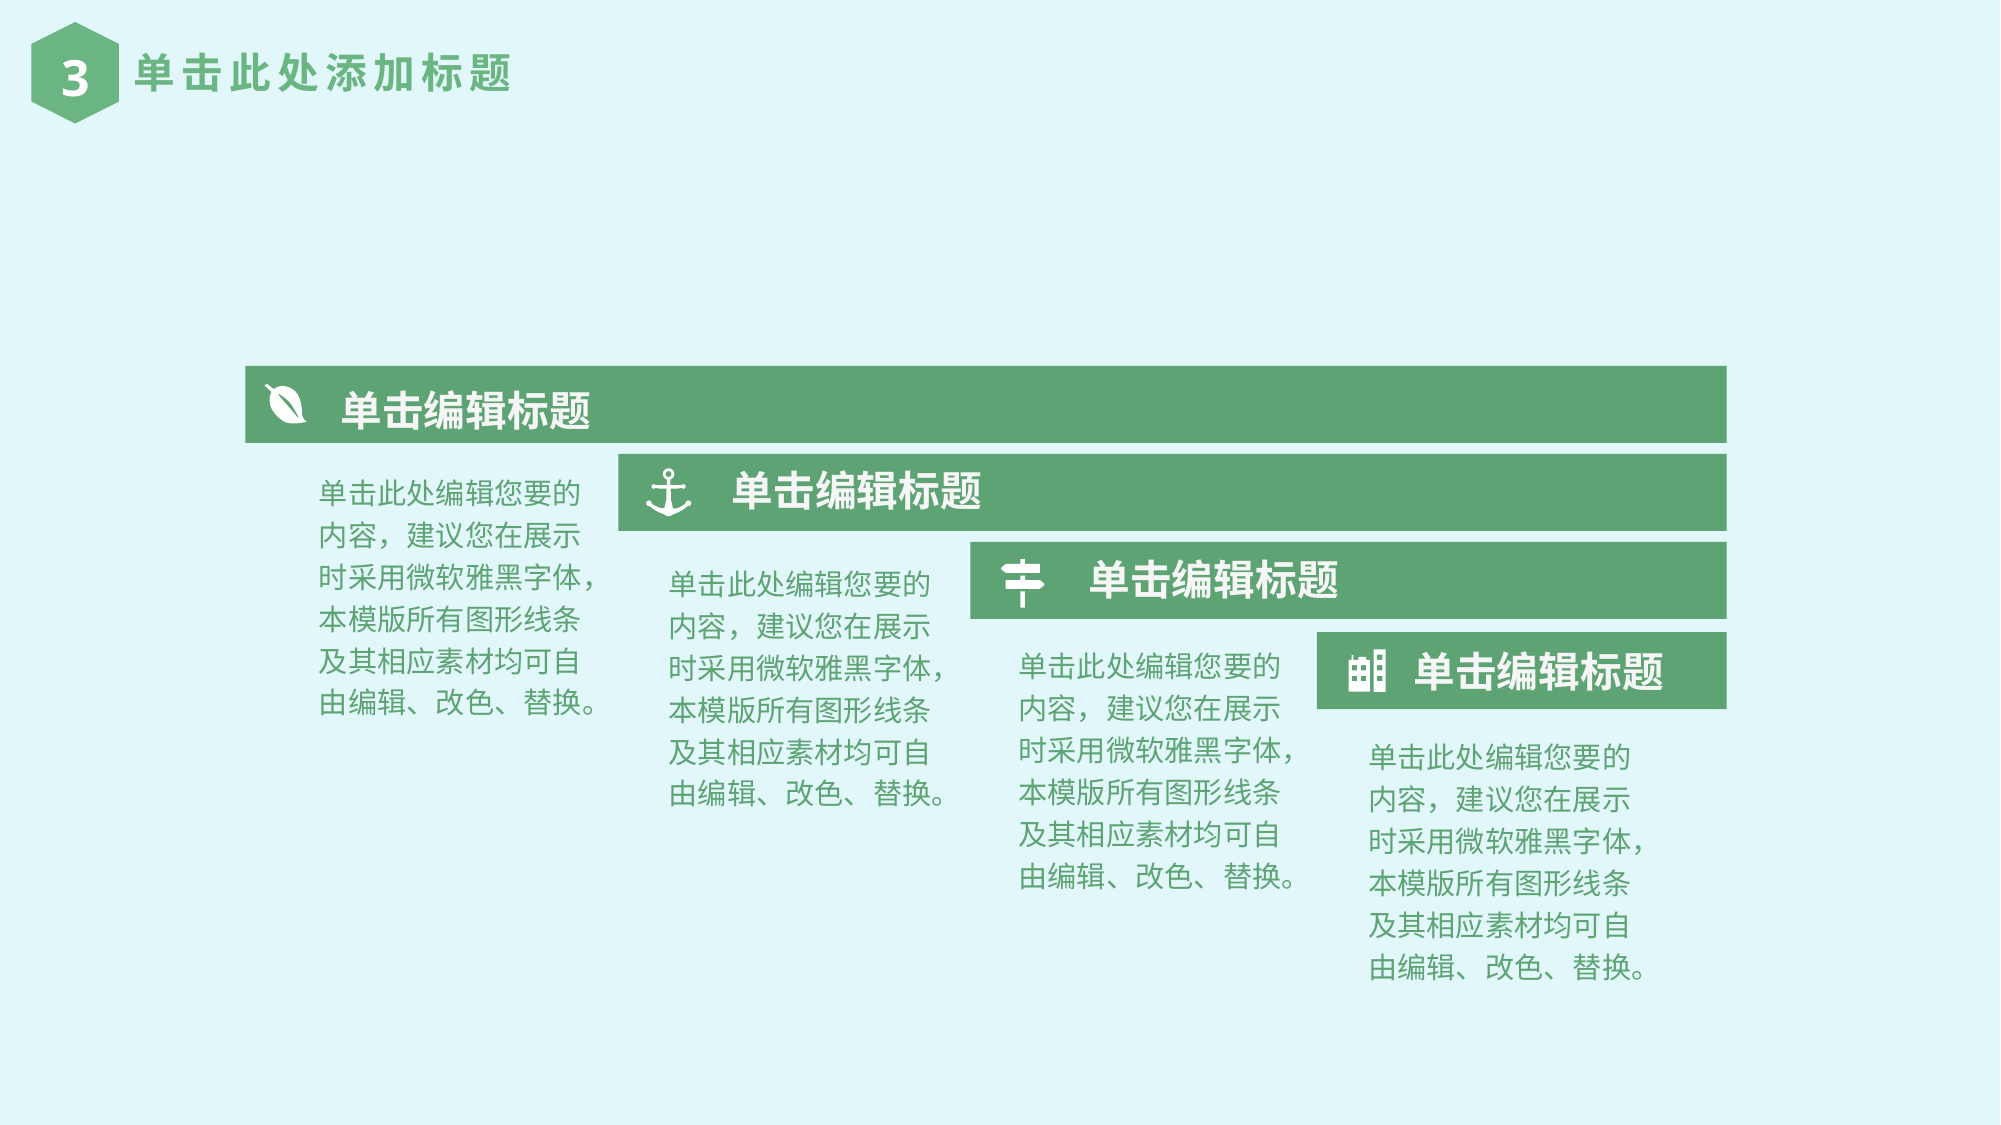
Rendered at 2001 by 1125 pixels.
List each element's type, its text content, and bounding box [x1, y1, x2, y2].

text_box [1001, 559, 1045, 608]
text_box 单击此处编辑您要的内容，建议您在展示时采用微软雅黑字体，本模版所有图形线条及其相应素材均可自由编辑、改色、替换。 [668, 559, 940, 811]
text_box [30, 20, 118, 111]
text_box 单击编辑标题 [716, 457, 998, 523]
text_box 单击编辑标题 [1398, 638, 1680, 703]
text_box [646, 468, 692, 517]
text_box [53, 114, 97, 125]
text_box [618, 453, 1727, 531]
text_box 3 [46, 39, 104, 114]
text_box 单击编辑标题 [325, 377, 606, 443]
text_box [264, 383, 308, 424]
text_box 单击此处编辑您要的内容，建议您在展示时采用微软雅黑字体，本模版所有图形线条及其相应素材均可自由编辑、改色、替换。 [318, 468, 591, 720]
text_box 单击此处编辑您要的内容，建议您在展示时采用微软雅黑字体，本模版所有图形线条及其相应素材均可自由编辑、改色、替换。 [1018, 641, 1290, 894]
text_box 单击编辑标题 [1073, 546, 1355, 611]
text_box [1348, 649, 1386, 692]
text_box [1316, 632, 1727, 710]
text_box [970, 541, 1727, 619]
text_box 单击此处编辑您要的内容，建议您在展示时采用微软雅黑字体，本模版所有图形线条及其相应素材均可自由编辑、改色、替换。 [1368, 732, 1640, 985]
text_box [245, 365, 1727, 443]
text_box 单击此处添加标题 [118, 39, 570, 105]
